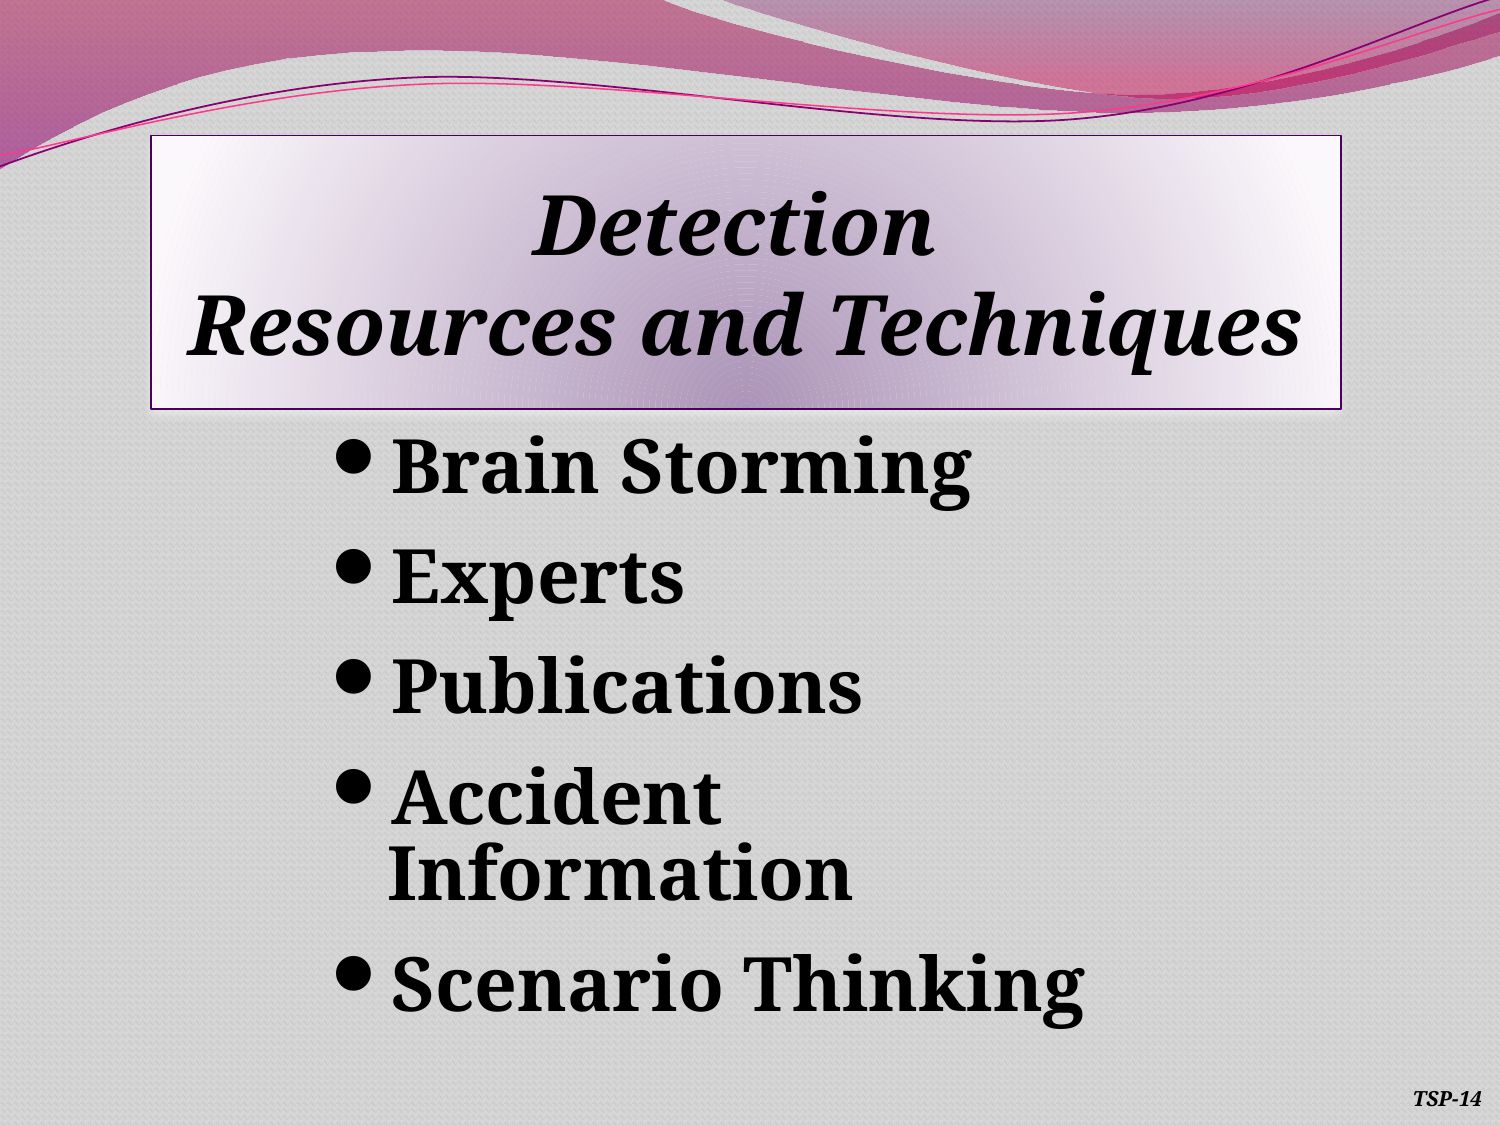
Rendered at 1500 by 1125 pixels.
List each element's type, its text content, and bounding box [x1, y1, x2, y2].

text_box [756, 307, 1413, 1083]
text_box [150, 135, 1342, 985]
text_box TSP-14 [1397, 1078, 1497, 1119]
